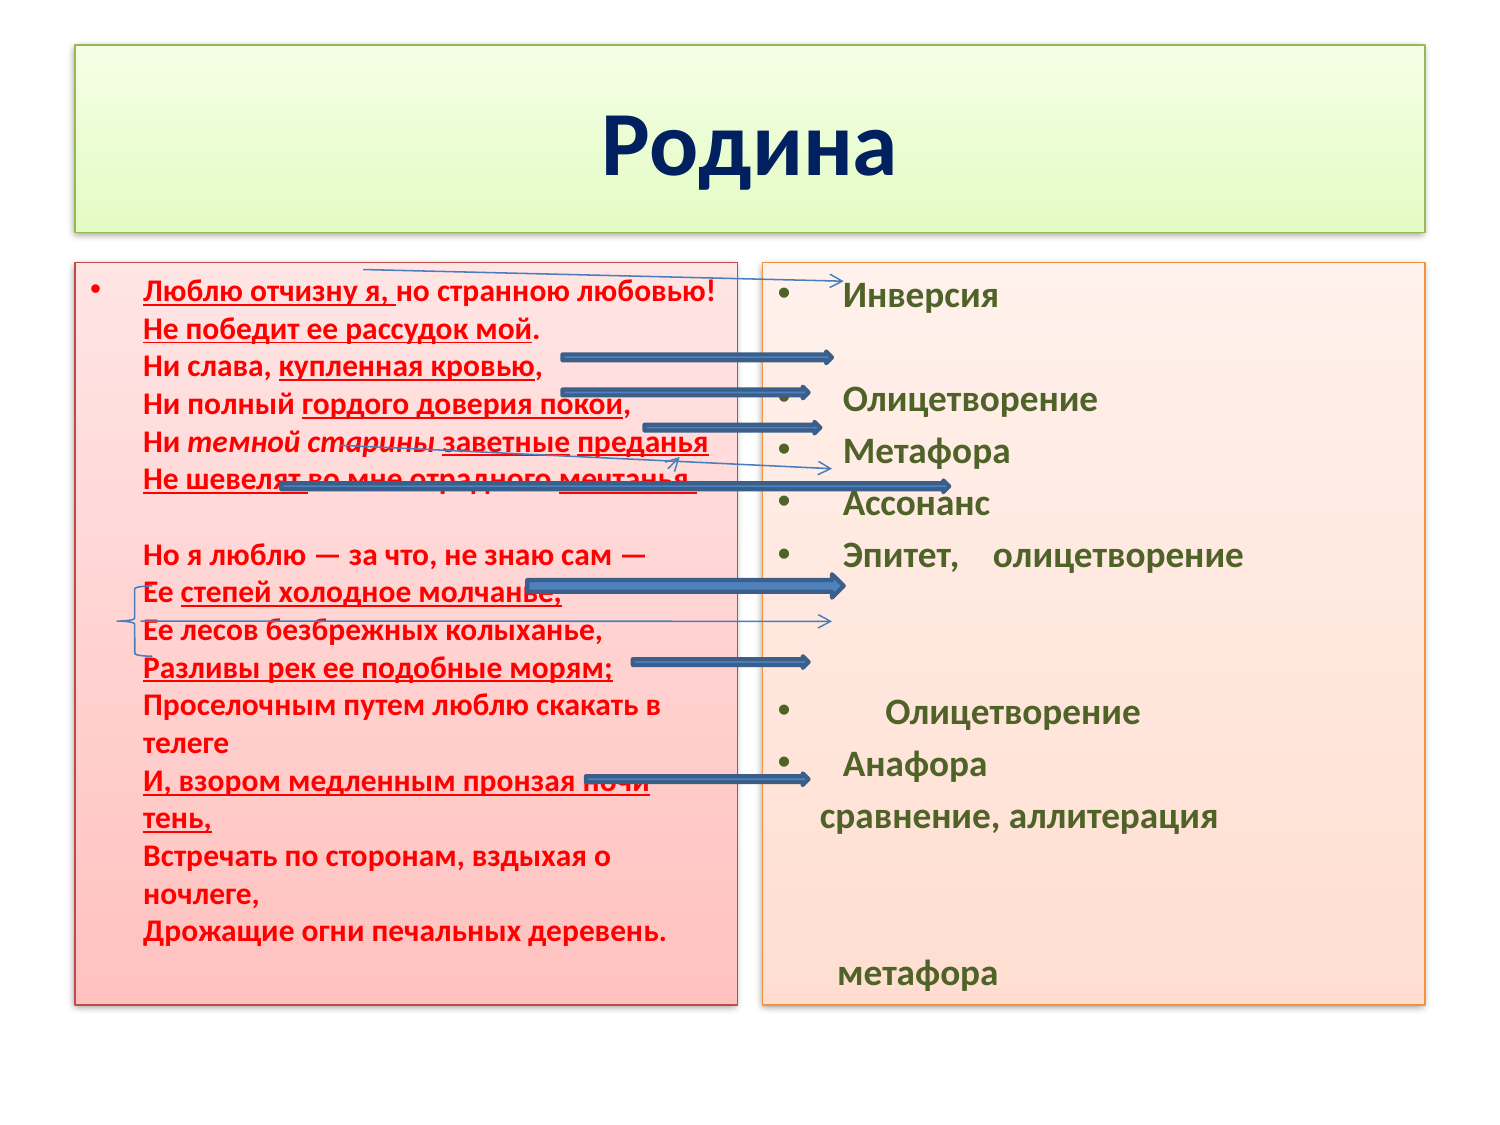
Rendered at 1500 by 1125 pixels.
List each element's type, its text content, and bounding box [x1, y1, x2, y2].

list Инверсия Олицетворение Метафора Ассонанс Эпитет, олицетворение Олицетворение Анафора сравнение, аллитерация метафора [762, 262, 1426, 1006]
text_box [630, 654, 811, 670]
title Родина [74, 44, 1426, 233]
text_box [279, 478, 952, 495]
text_box [583, 771, 811, 788]
text_box [560, 384, 811, 401]
list Люблю отчизну я, но странною любовью! Не победит ее рассудок мой. Ни слава, купленная кровью, Ни полный гордого доверия покой, Ни темной старины заветные преданья Не шевелят во мне отрадного мечтанья. Но я люблю — за что, не знаю сам — Ее степей холодное молчанье, Ее лесов безбрежных колыханье, Разливы рек ее подобные морям; Проселочным путем люблю скакать в телеге И, взором медленным пронзая ночи тень, Встречать по сторонам, вздыхая о ночлеге, Дрожащие огни печальных деревень. [74, 262, 738, 1006]
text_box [362, 269, 844, 282]
text_box [525, 572, 846, 600]
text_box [667, 456, 680, 469]
text_box [560, 349, 835, 366]
text_box [642, 419, 823, 436]
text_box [339, 445, 833, 469]
text_box [116, 585, 153, 658]
